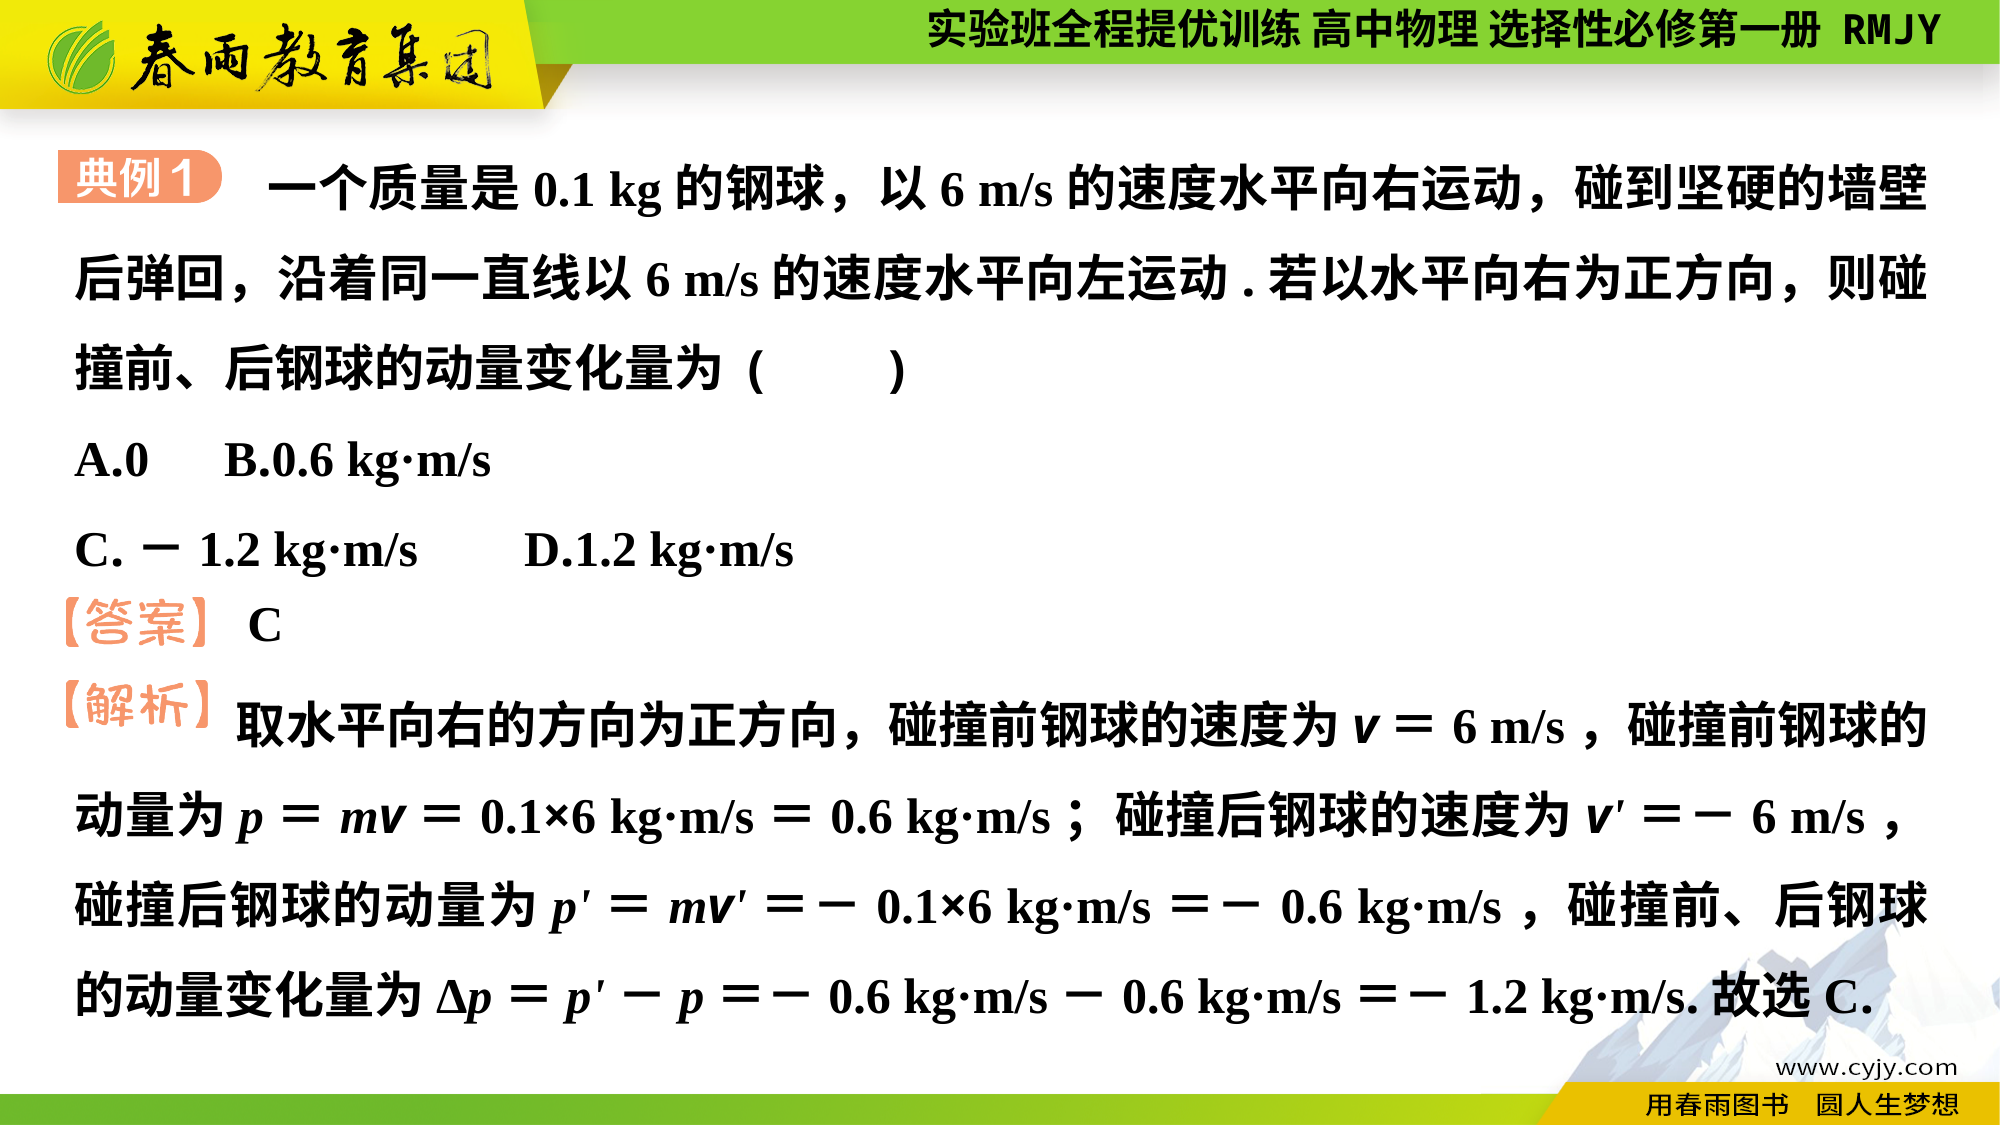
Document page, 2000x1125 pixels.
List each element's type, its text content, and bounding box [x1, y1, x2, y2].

list 一个质量是0.1 kg的钢球，以6 m/s的速度水平向右运动，碰到坚硬的墙壁后弹回，沿着同一直线以6 m/s的速度水平向左运动.若以水平向右为正方向，则碰撞前、后钢球的动量变化量为 ( ) A.0 B.0.6 kg·m/s C.－1.2 kg·m/s D.1.2 kg·m/s [59, 119, 1944, 589]
text_box C [232, 584, 299, 656]
text_box 取水平向右的方向为正方向，碰撞前钢球的速度为v＝6 m/s，碰撞前钢球的动量为p＝mv＝0.1×6 kg·m/s＝0.6 kg·m/s；碰撞后钢球的速度为v'＝－6 m/s，碰撞后钢球的动量为p'＝mv'＝－0.1×6 kg·m/s＝－0.6 kg·m/s，碰撞前、后钢球的动量变化量为Δp＝p'－p＝－0.6 kg·m/s－0.6 kg·m/s＝－1.2 kg·m/s.故选C. [59, 656, 1944, 1032]
picture [0, 0, 2000, 1125]
